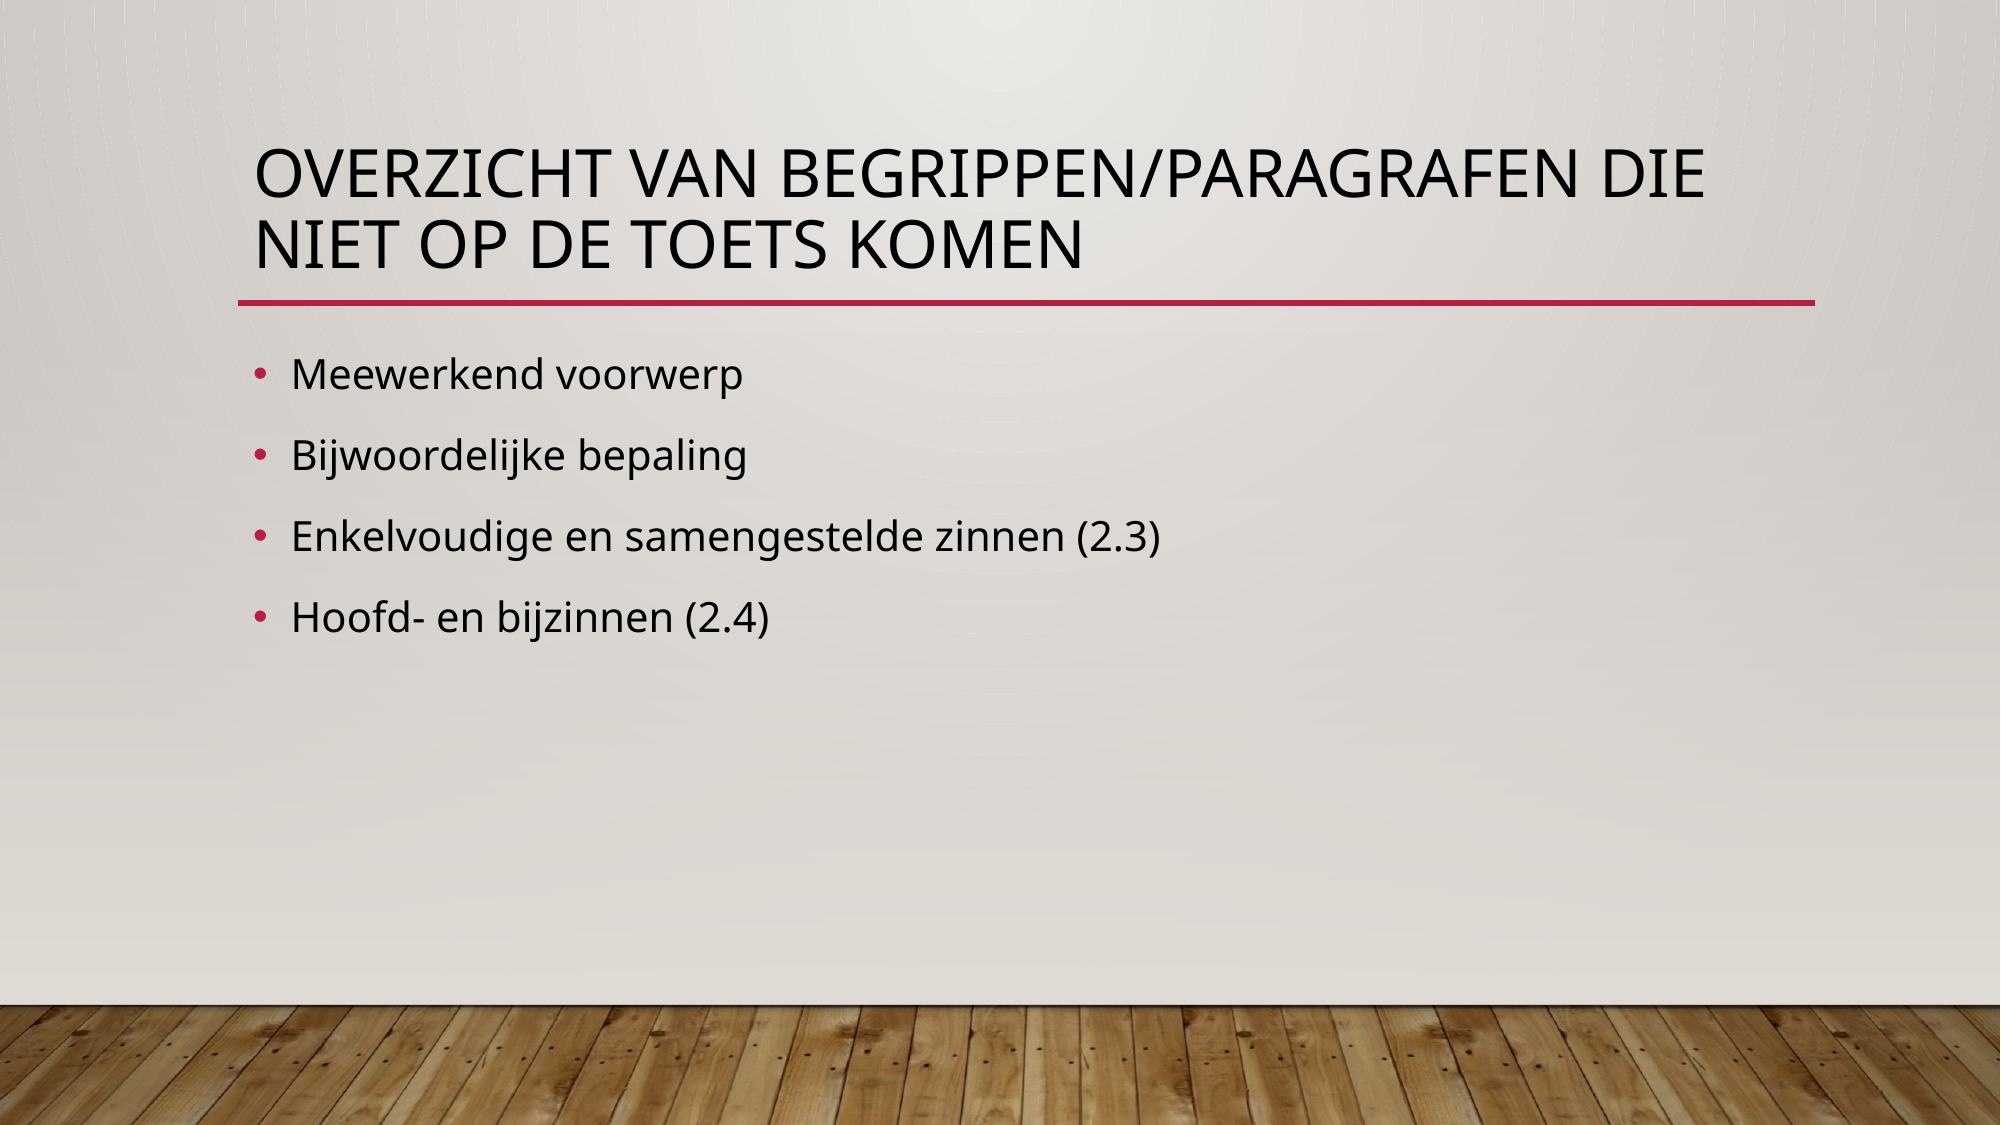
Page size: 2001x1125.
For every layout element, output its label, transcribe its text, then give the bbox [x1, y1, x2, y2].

picture [0, 1005, 2000, 1125]
list Meewerkend voorwerp Bijwoordelijke bepaling Enkelvoudige en samengestelde zinnen (2.3) Hoofd- en bijzinnen (2.4) [238, 330, 1814, 897]
title Overzicht van begrippen/paragrafen die niet op de toets komen [238, 131, 1814, 305]
